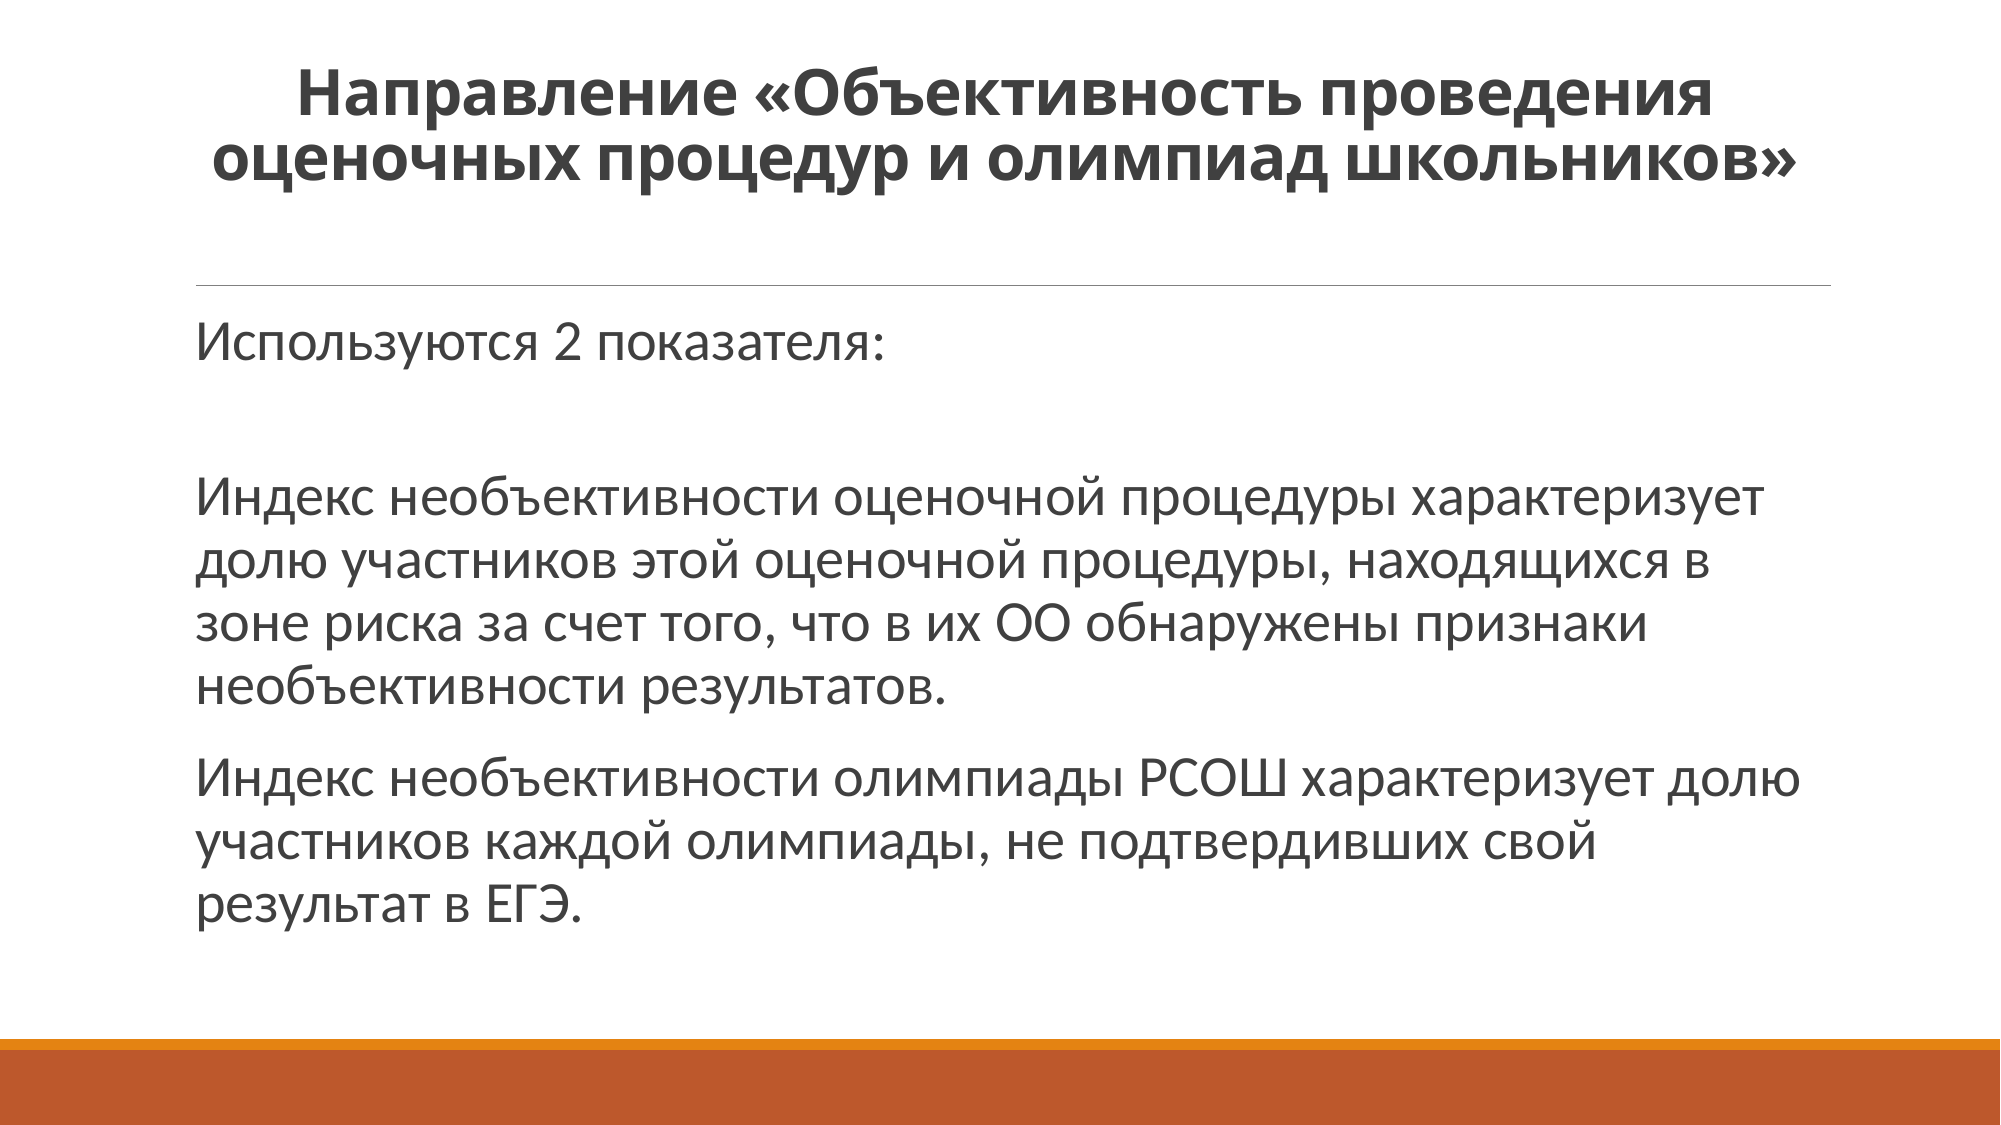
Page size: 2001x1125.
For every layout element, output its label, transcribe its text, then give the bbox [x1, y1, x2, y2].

title Направление «Объективность проведения оценочных процедур и олимпиад школьников» [180, 47, 1830, 202]
list Используются 2 показателя: Индекс необъективности оценочной процедуры характеризует долю участников этой оценочной процедуры, находящихся в зоне риска за счет того, что в их ОО обнаружены признаки необъективности результатов. Индекс необъективности олимпиады РСОШ характеризует долю участников каждой олимпиады, не подтвердивших свой результат в ЕГЭ. [180, 302, 1830, 963]
